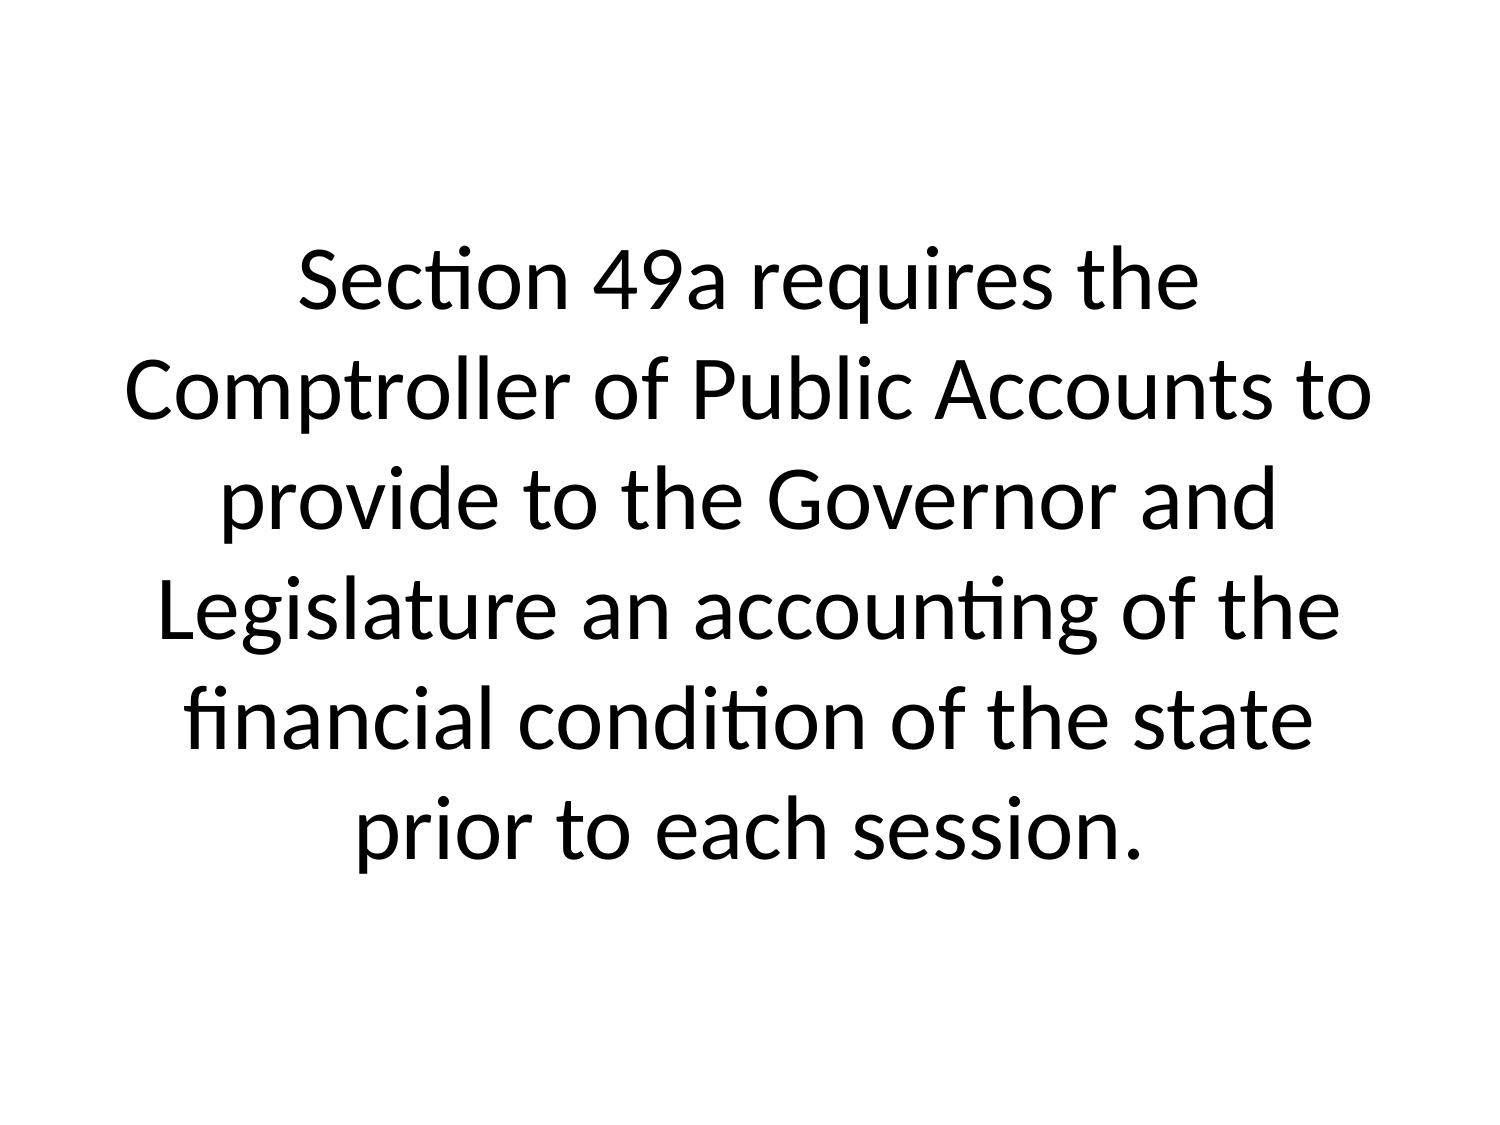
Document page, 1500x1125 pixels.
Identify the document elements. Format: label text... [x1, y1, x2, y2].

title Section 49a requires the Comptroller of Public Accounts to provide to the Governor and Legislature an accounting of the financial condition of the state prior to each session. [75, 45, 1425, 1050]
